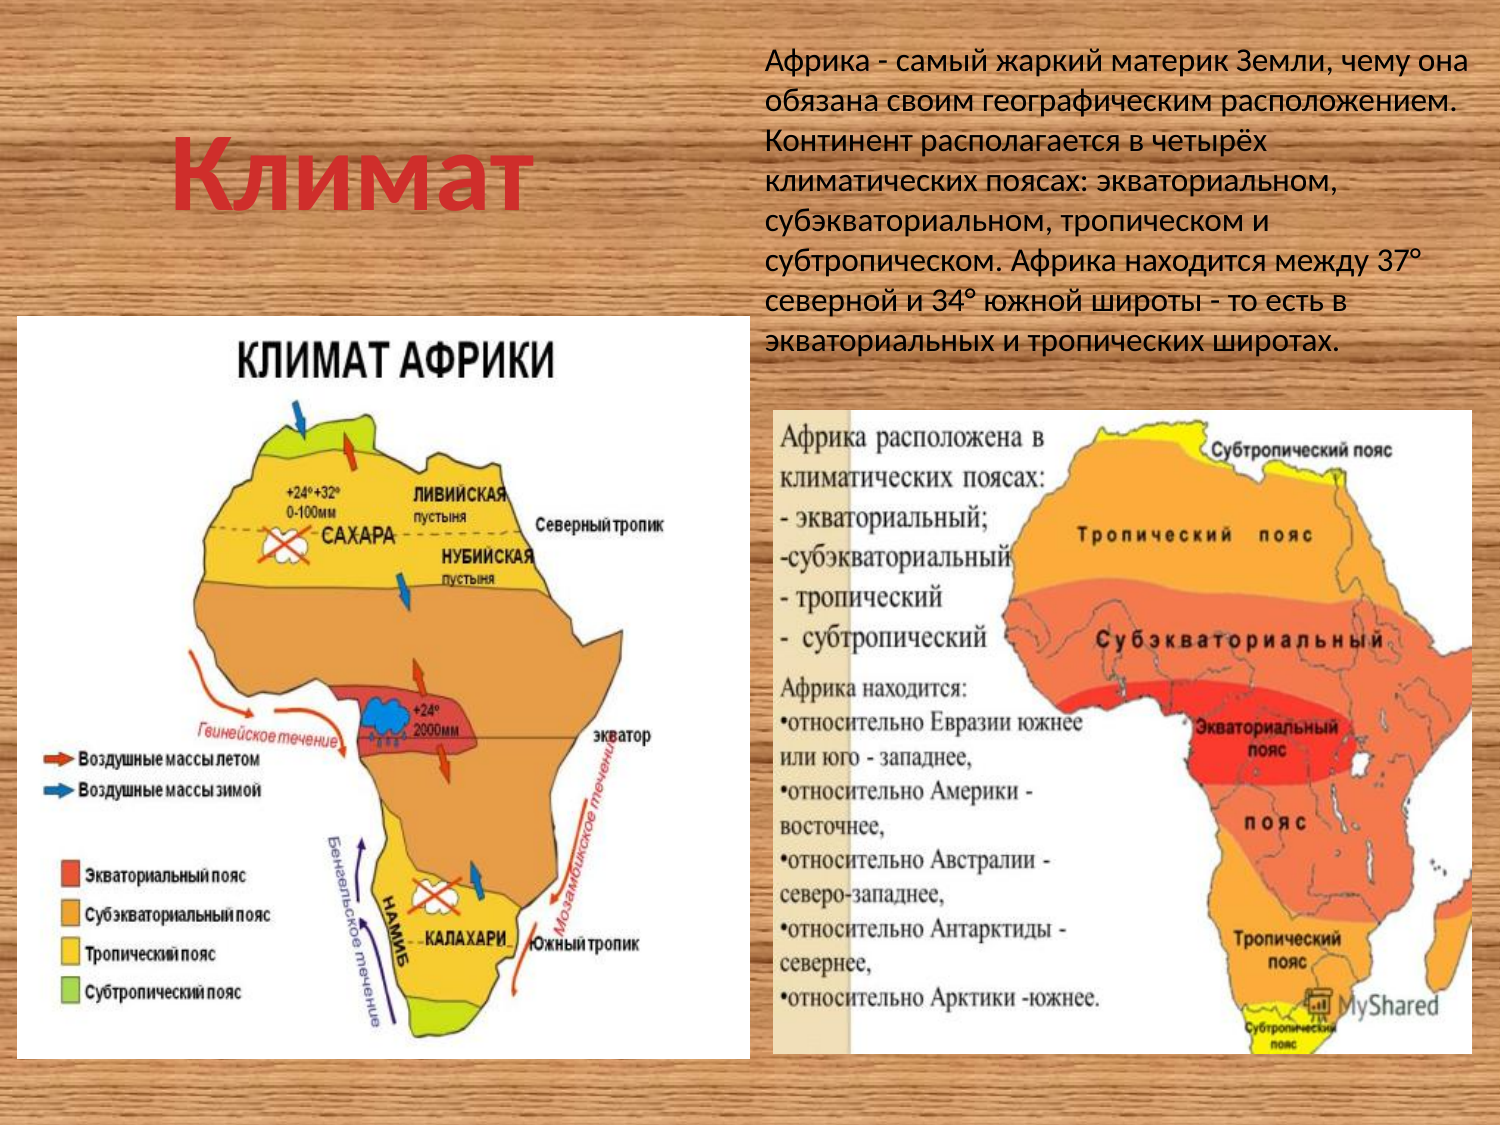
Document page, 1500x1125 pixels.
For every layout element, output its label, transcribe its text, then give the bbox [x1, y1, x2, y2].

text_box Климат [154, 89, 550, 240]
text_box Африка - самый жаркий материк Земли, чему она обязана своим географическим расположением. Континент располагается в четырёх климатических поясах: экваториальном, субэкваториальном, тропическом и субтропическом. Африка находится между 37° северной и 34° южной широты - то есть в экваториальных и тропических широтах. [750, 30, 1496, 365]
picture [0, 0, 1500, 1125]
